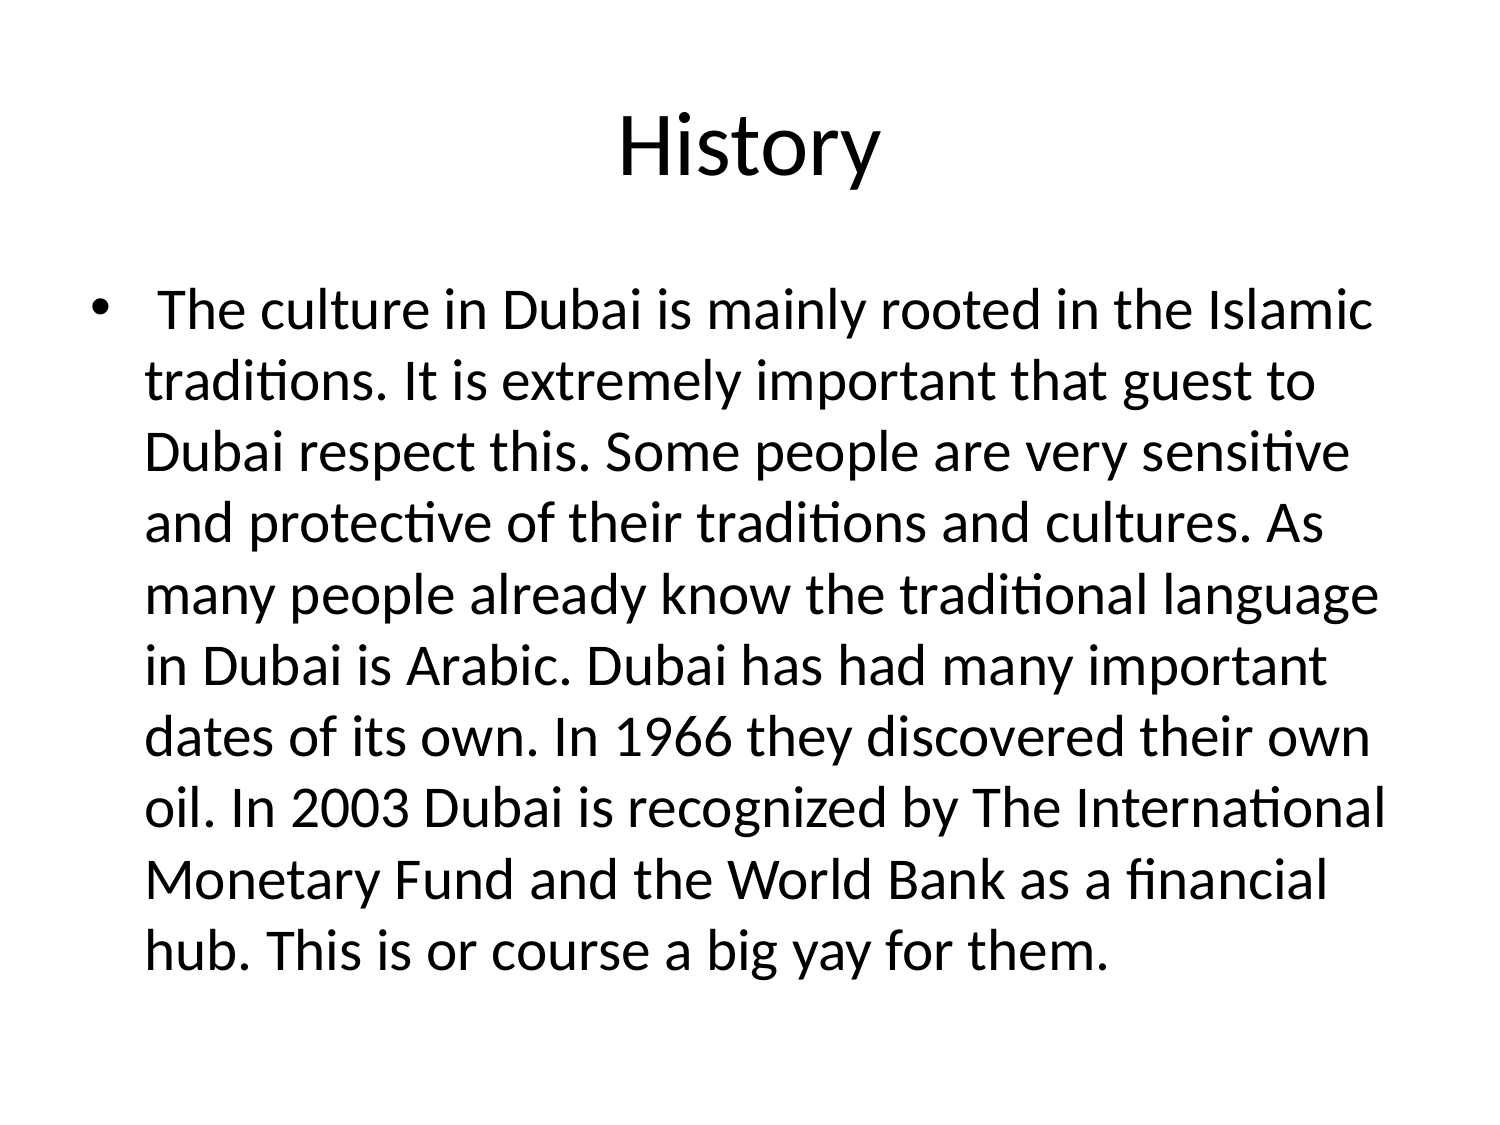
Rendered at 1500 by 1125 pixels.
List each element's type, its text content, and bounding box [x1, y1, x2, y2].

title History [75, 45, 1425, 233]
list The culture in Dubai is mainly rooted in the Islamic traditions. It is extremely important that guest to Dubai respect this. Some people are very sensitive and protective of their traditions and cultures. As many people already know the traditional language in Dubai is Arabic. Dubai has had many important dates of its own. In 1966 they discovered their own oil. In 2003 Dubai is recognized by The International Monetary Fund and the World Bank as a financial hub. This is or course a big yay for them. [75, 262, 1425, 1005]
